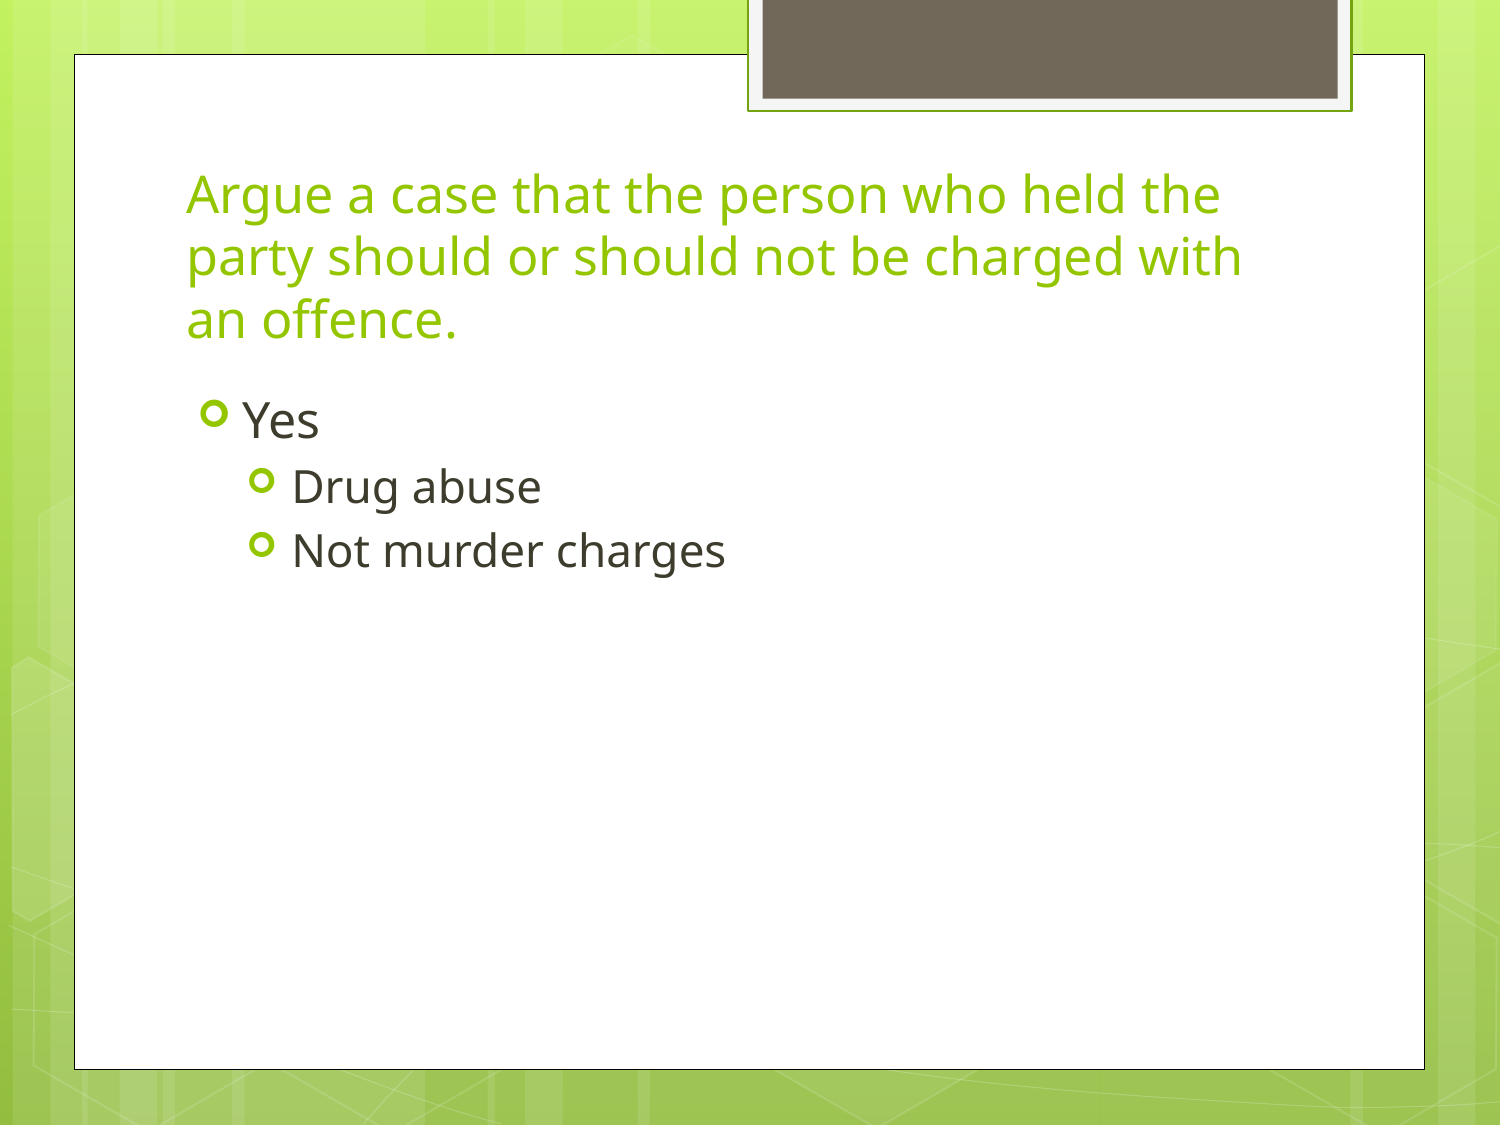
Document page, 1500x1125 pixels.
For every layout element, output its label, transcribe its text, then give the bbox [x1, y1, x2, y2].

title Argue a case that the person who held the party should or should not be charged with an offence. [171, 168, 1324, 357]
list Yes Drug abuse Not murder charges [171, 381, 1283, 957]
